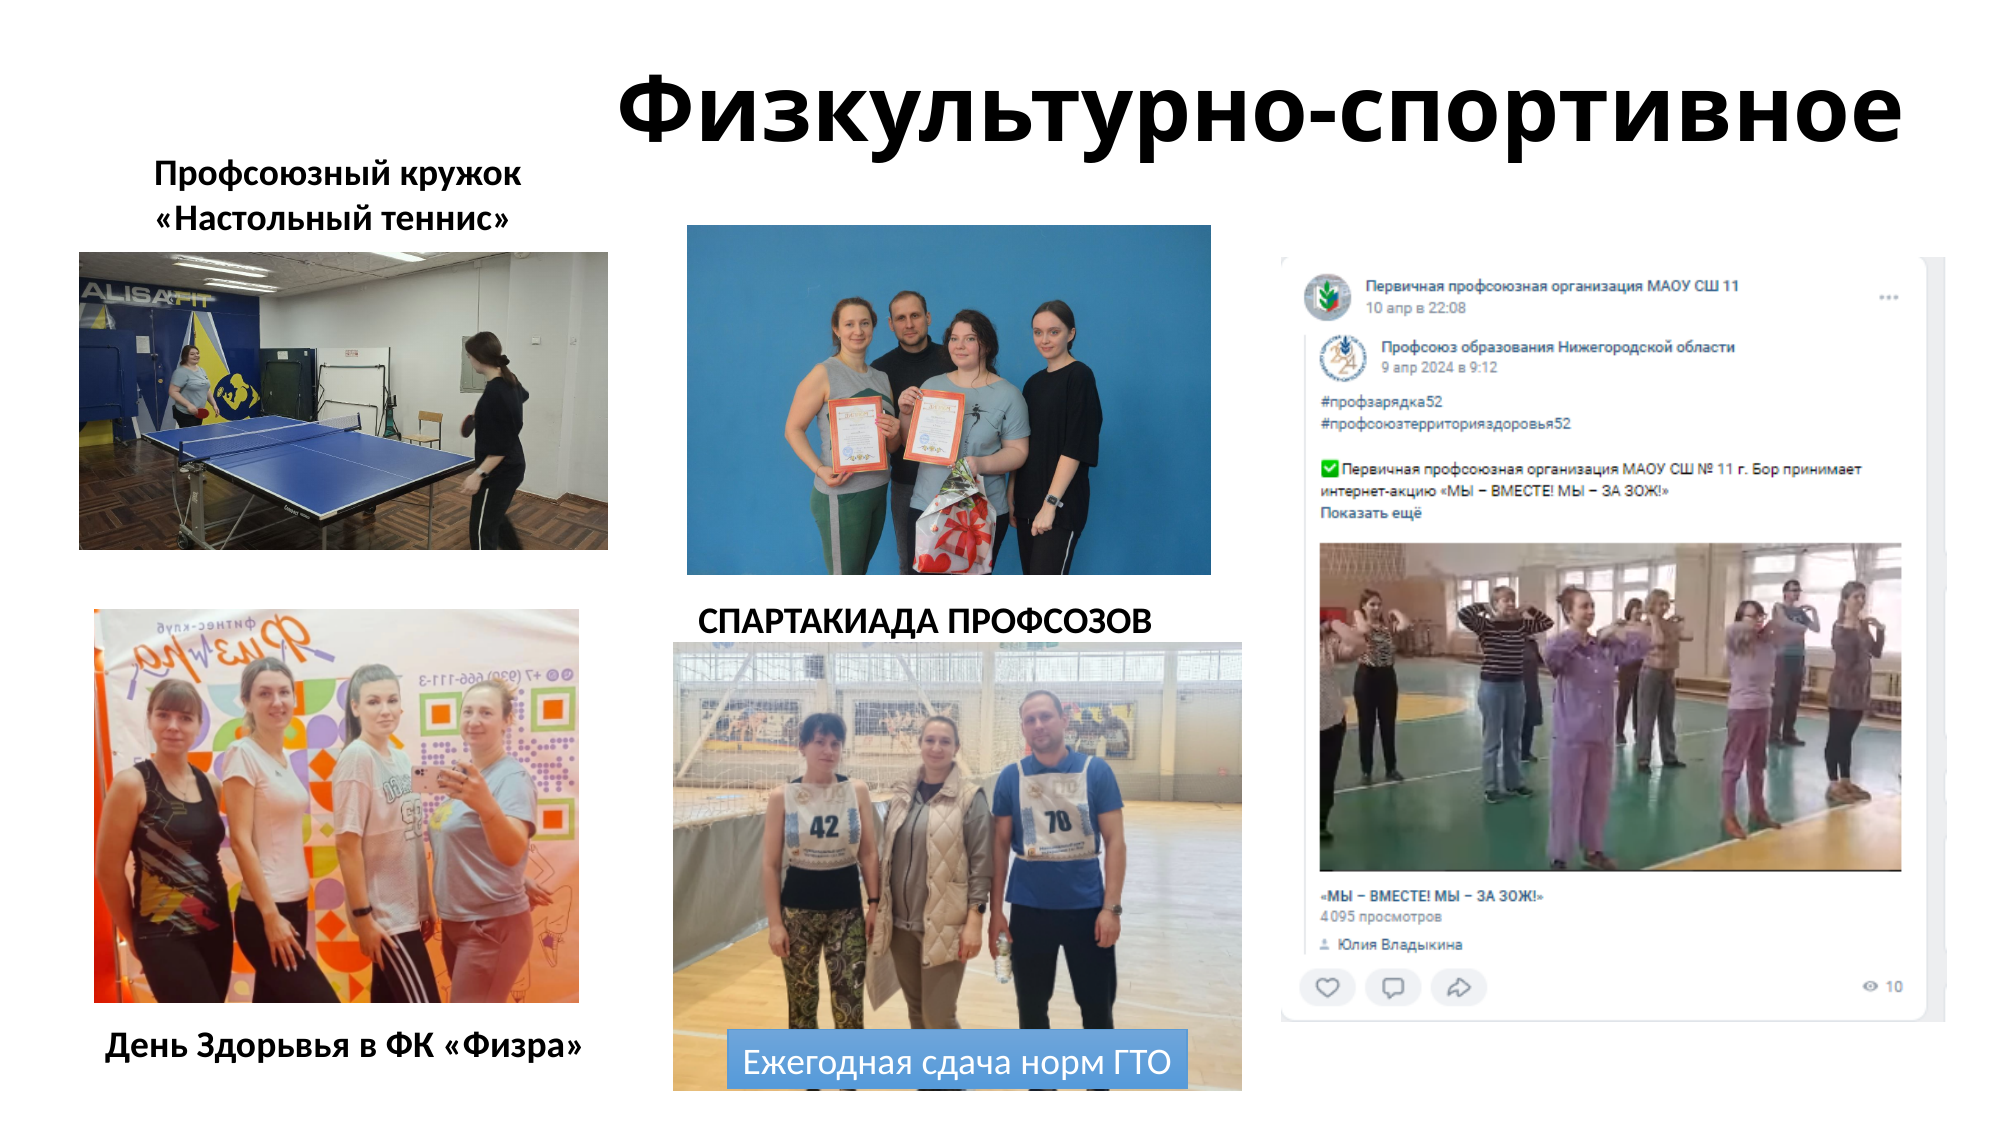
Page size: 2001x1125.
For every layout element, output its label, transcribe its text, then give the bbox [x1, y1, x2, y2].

text_box СПАРТАКИАДА ПРОФСОЗОВ [683, 588, 1176, 642]
text_box Профсоюзный кружок «Настольный теннис» [139, 140, 546, 245]
picture [687, 225, 1211, 575]
text_box День Здорьвья в ФК «Физра» [90, 1012, 601, 1073]
picture [79, 252, 608, 550]
picture [673, 642, 1242, 1091]
picture [94, 609, 579, 1003]
picture [1281, 257, 1947, 1022]
title Физкультурно-спортивное [398, 58, 2000, 276]
